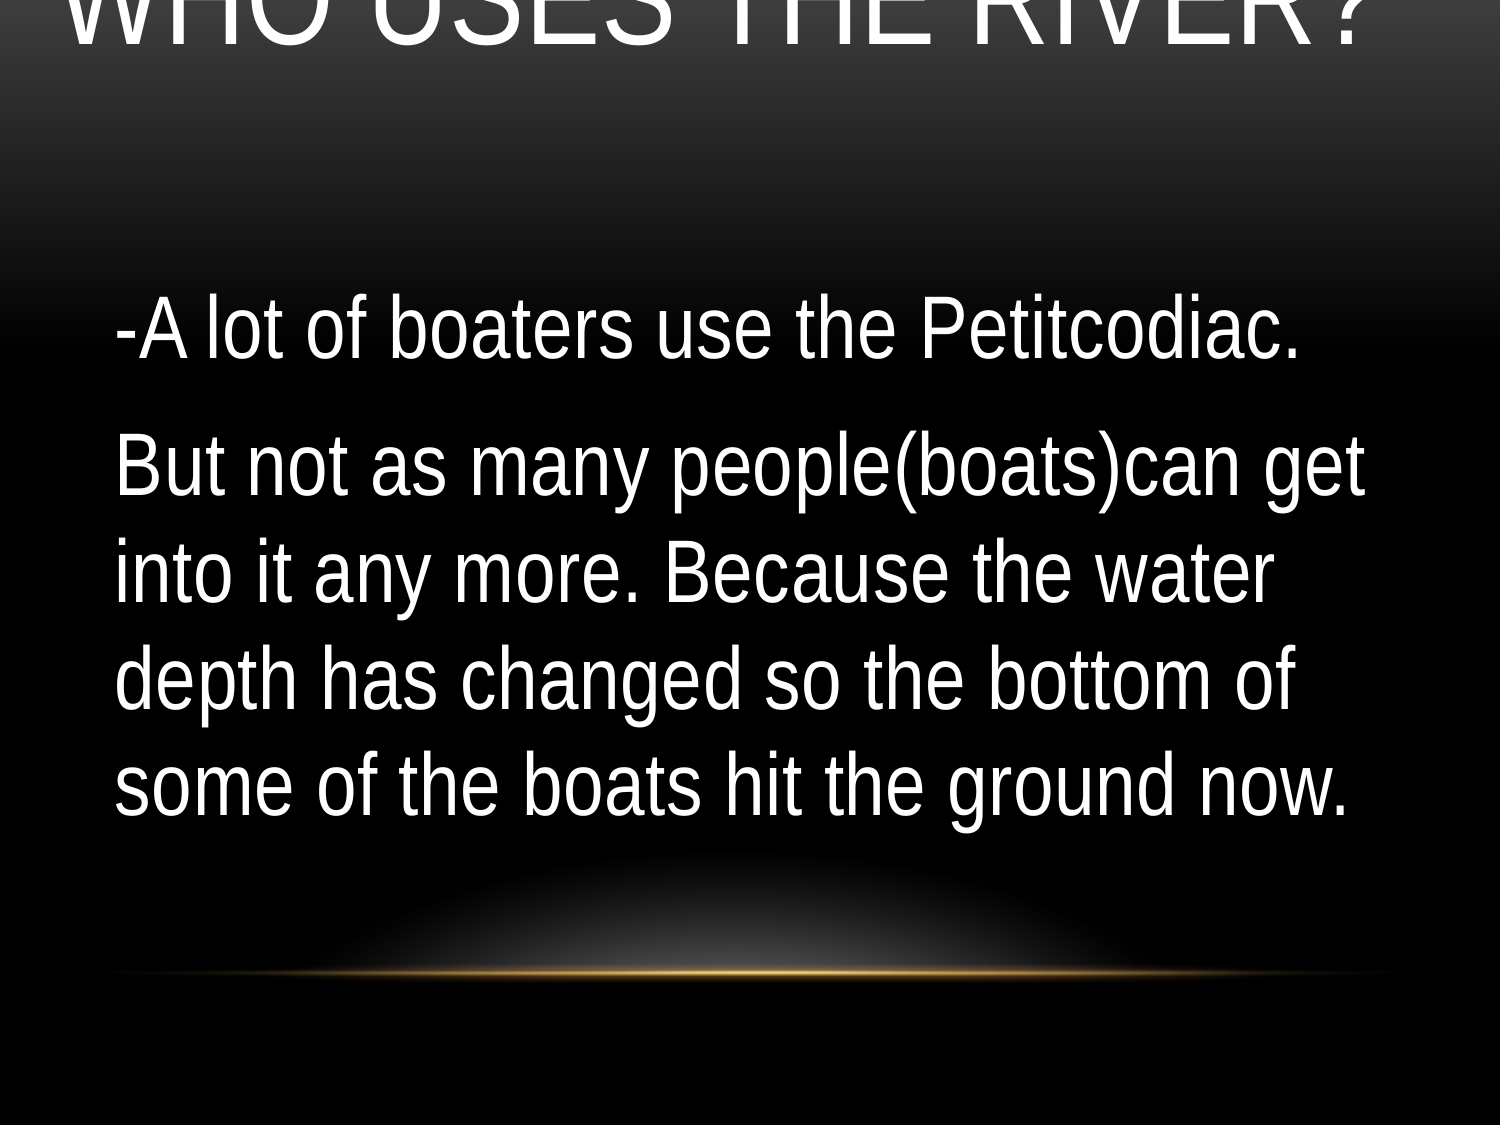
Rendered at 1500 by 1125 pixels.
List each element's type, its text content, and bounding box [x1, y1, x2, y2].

title WHO USES THE RIVER? [41, 0, 1442, 245]
picture [0, 0, 1500, 1125]
list -A lot of boaters use the Petitcodiac. But not as many people(boats)can get into it any more. Because the water depth has changed so the bottom of some of the boats hit the ground now. [99, 262, 1400, 938]
